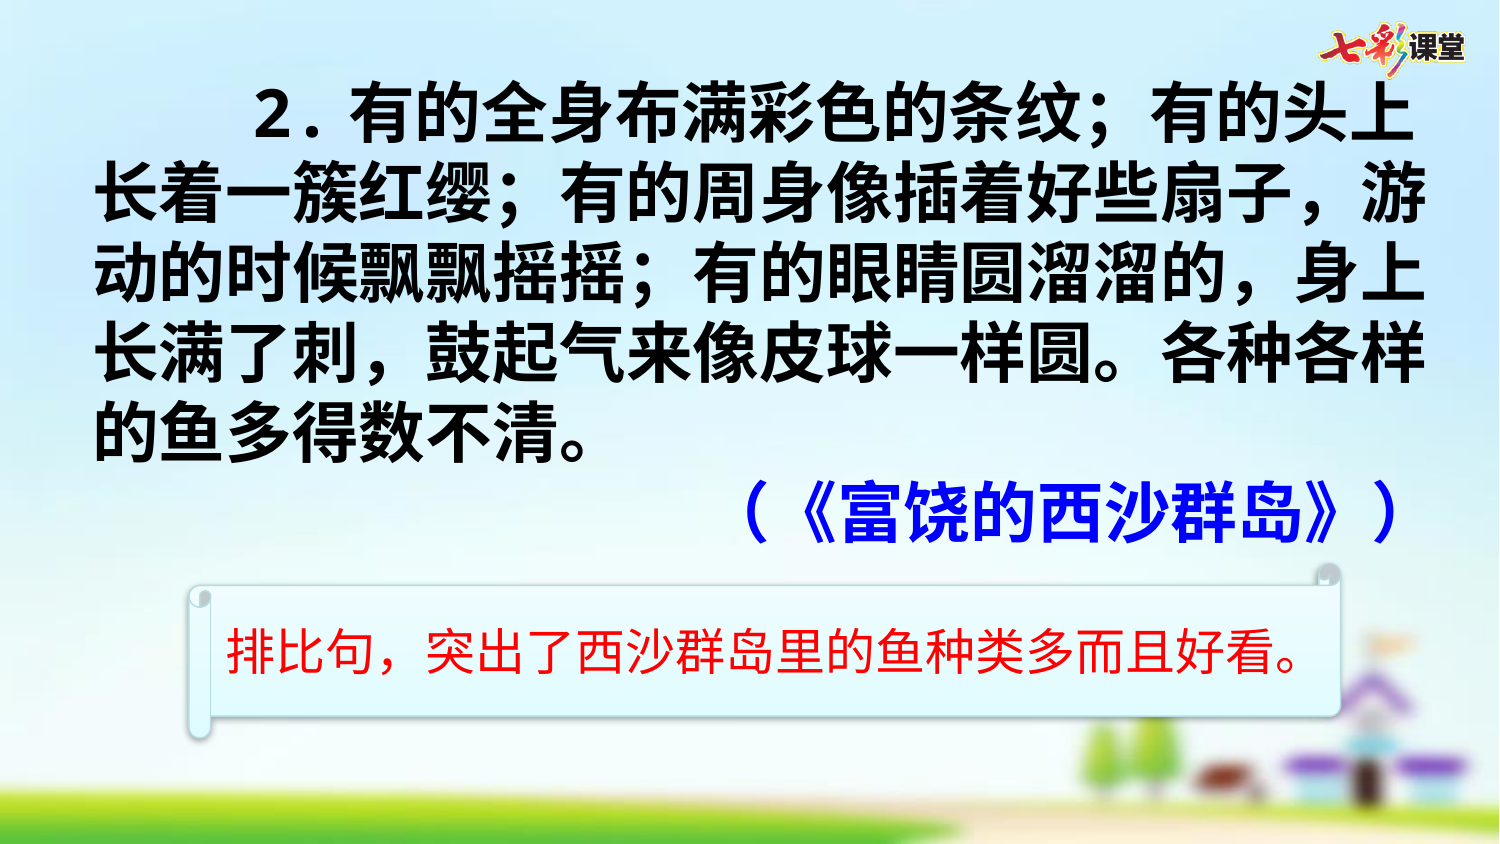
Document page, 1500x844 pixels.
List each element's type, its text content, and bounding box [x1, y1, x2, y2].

picture [0, 0, 1499, 844]
text_box 2.有的全身布满彩色的条纹；有的头上长着一簇红缨；有的周身像插着好些扇子，游动的时候飘飘摇摇；有的眼睛圆溜溜的，身上长满了刺，鼓起气来像皮球一样圆。各种各样的鱼多得数不清。 （《富饶的西沙群岛》） [77, 63, 1453, 559]
text_box 排比句，突出了西沙群岛里的鱼种类多而且好看。 [188, 562, 1342, 739]
